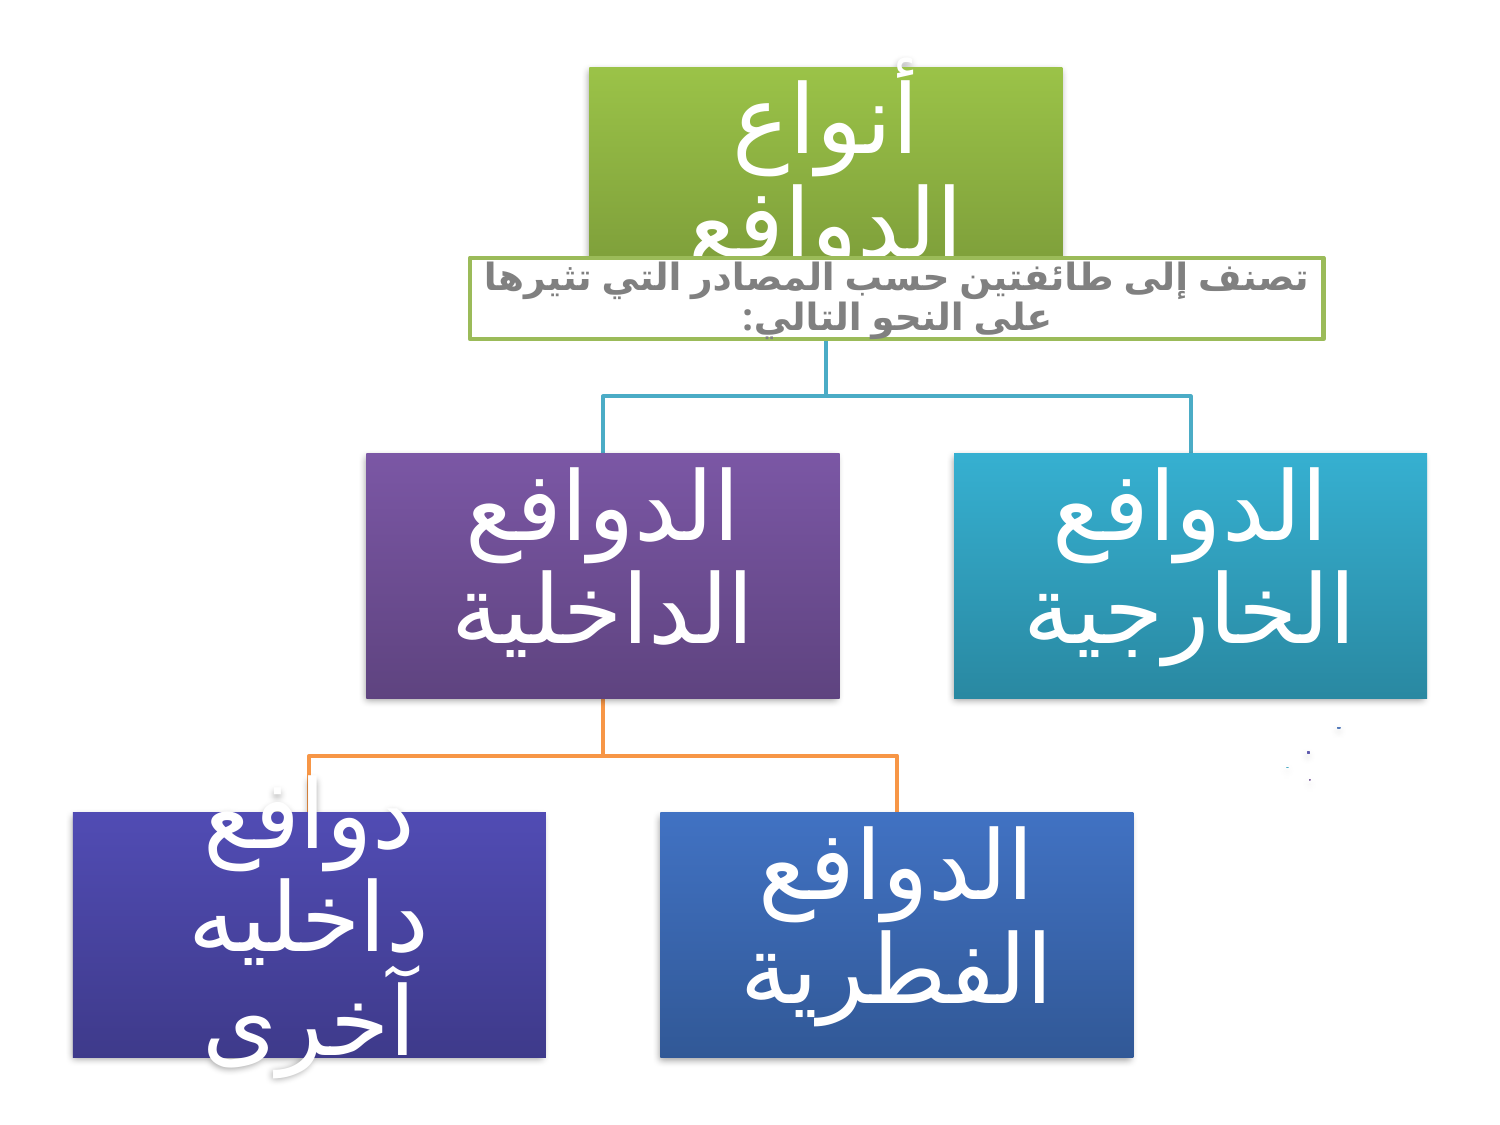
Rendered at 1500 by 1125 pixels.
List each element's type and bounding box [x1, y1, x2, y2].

list [29, 66, 1471, 1059]
